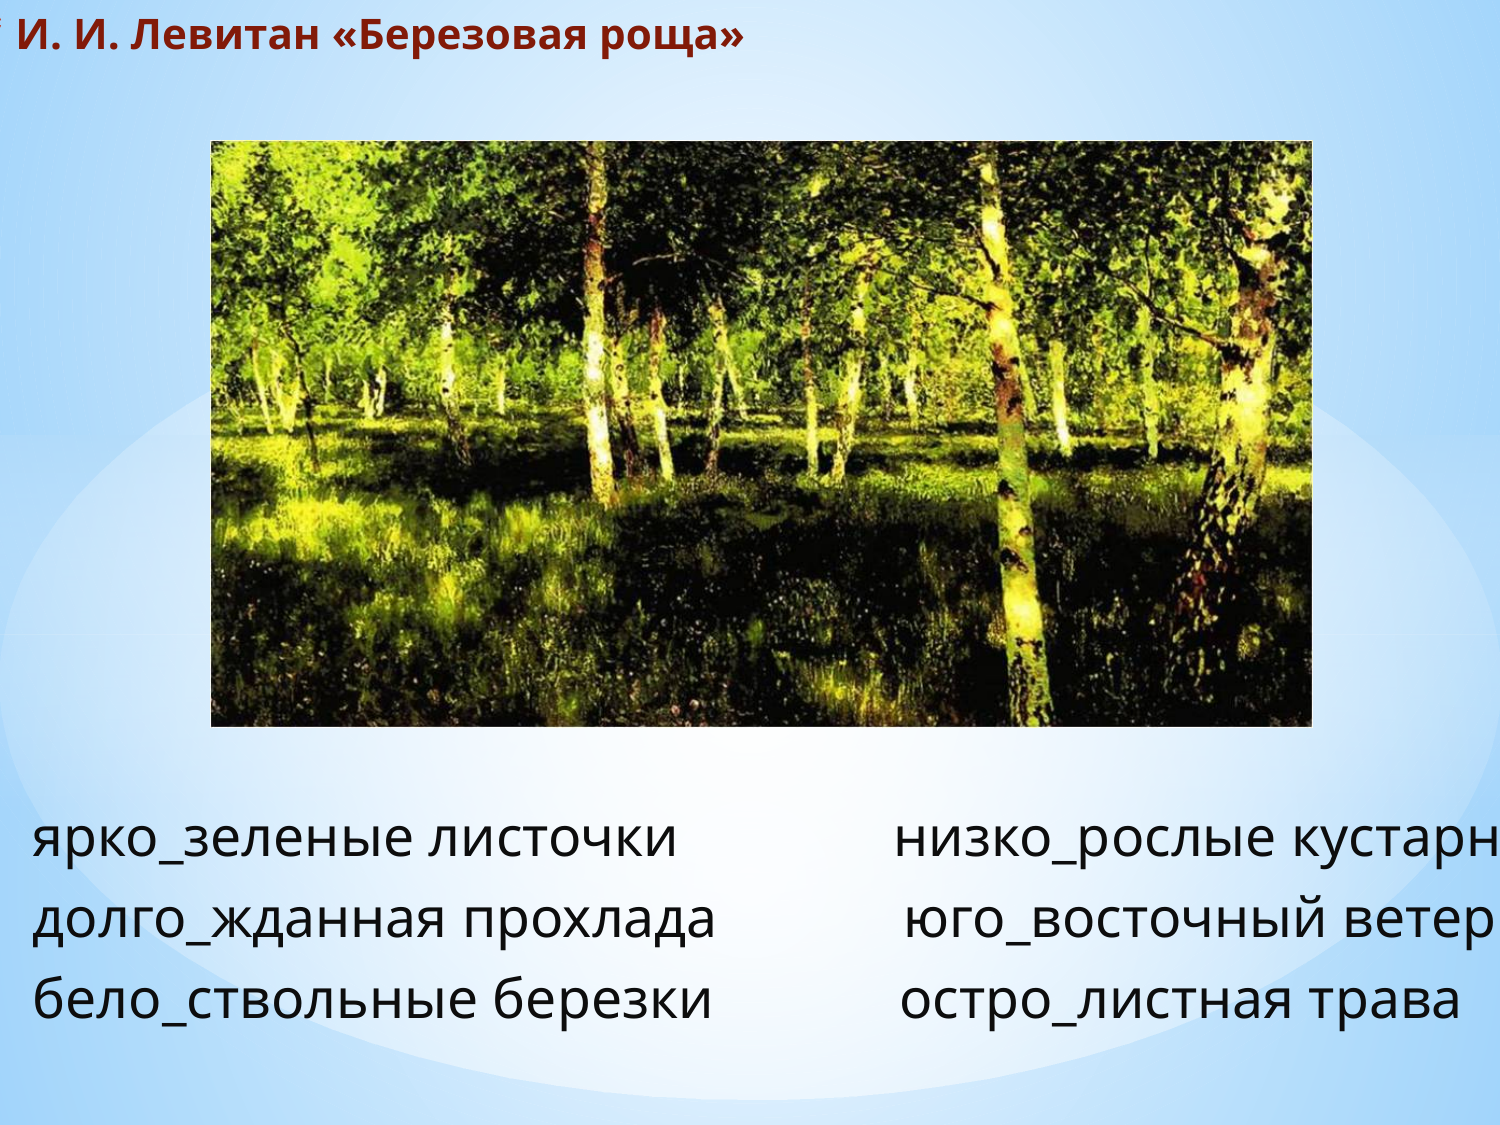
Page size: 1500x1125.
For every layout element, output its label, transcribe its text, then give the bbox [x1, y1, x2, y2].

subtitle ярко_зеленые листочки низко_рослые кустарники долго_жданная прохлада юго_восточный ветер бело_ствольные березки остро_листная трава [17, 794, 1500, 1125]
title И. И. Левитан «Березовая роща» [0, 0, 1500, 130]
picture [210, 140, 1313, 729]
